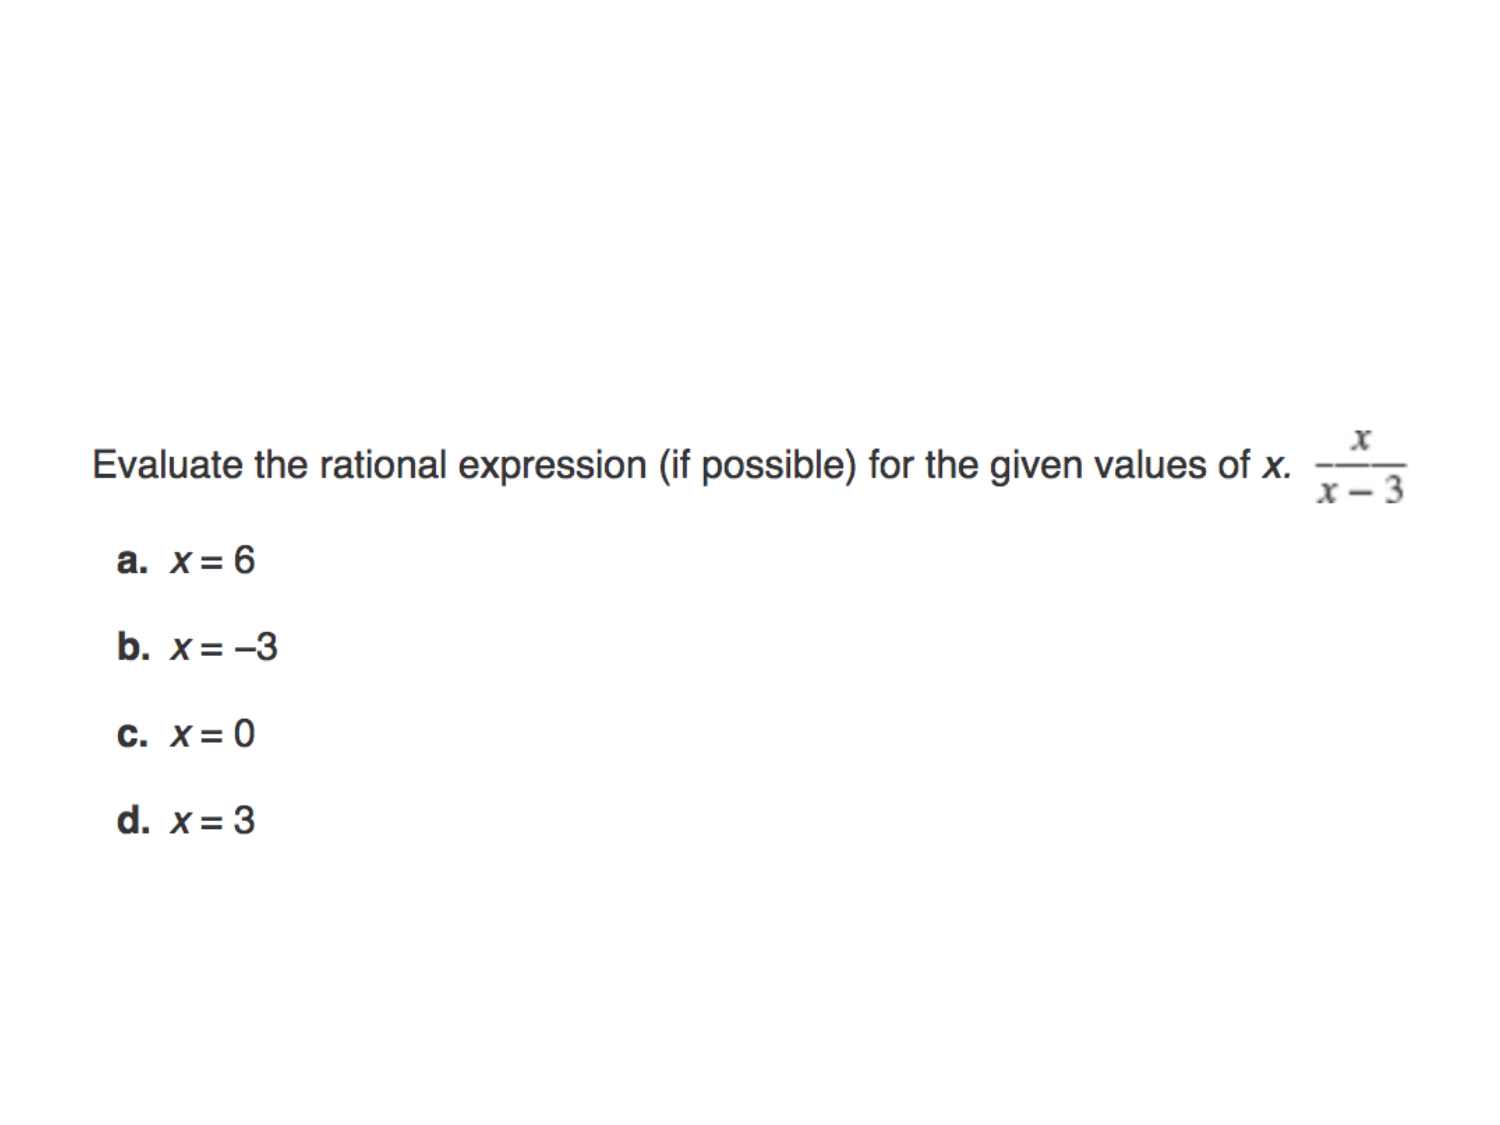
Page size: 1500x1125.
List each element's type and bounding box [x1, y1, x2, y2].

list [74, 262, 1426, 1006]
